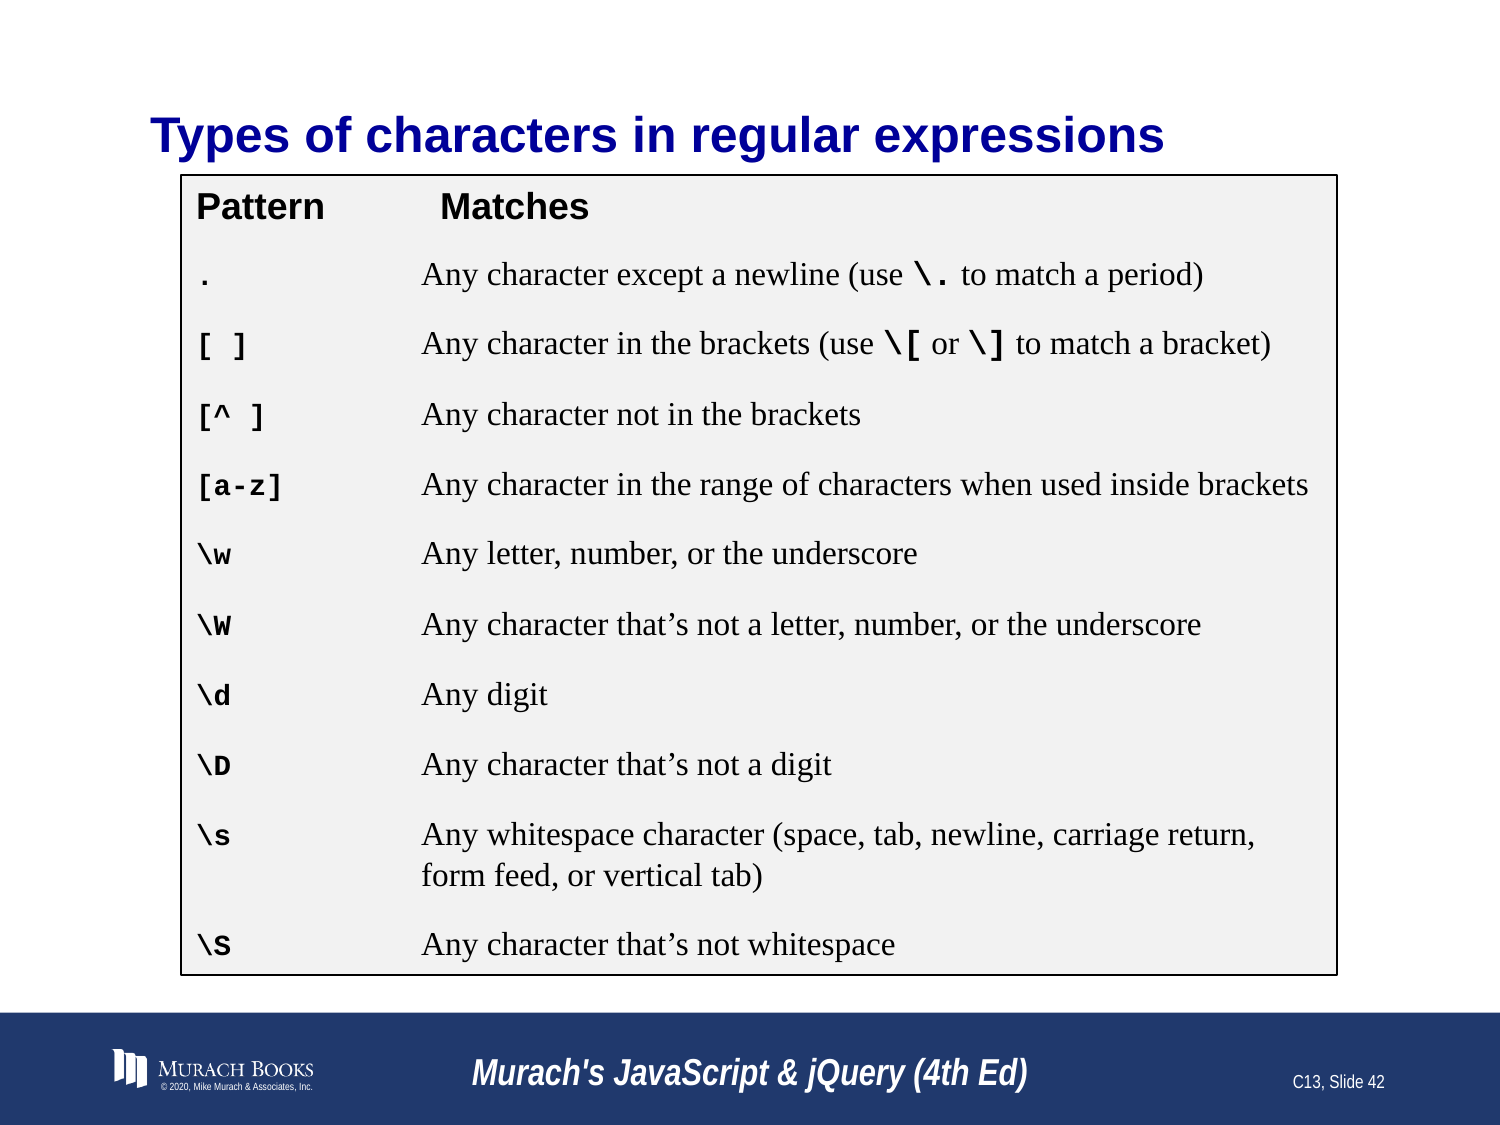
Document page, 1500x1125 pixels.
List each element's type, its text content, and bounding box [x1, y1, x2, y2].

footer © 2020, Mike Murach & Associates, Inc. [12, 1025, 463, 1100]
title Types of characters in regular expressions [150, 102, 1350, 164]
slide_number Murach's JavaScript & jQuery (4th Ed) [463, 1025, 1050, 1100]
slide_number C13, Slide 42 [1087, 1025, 1400, 1100]
list Pattern Matches . Any character except a newline (use \. to match a period) [ ] Any character in the brackets (use \[ or \] to match a bracket) [^ ] Any character not in the brackets [a-z] Any character in the range of characters when used inside brackets \w Any letter, number, or the underscore \W Any character that’s not a letter, number, or the underscore \d Any digit \D Any character that’s not a digit \s Any whitespace character (space, tab, newline, carriage return, form feed, or vertical tab) \S Any character that’s not whitespace [179, 172, 1340, 978]
